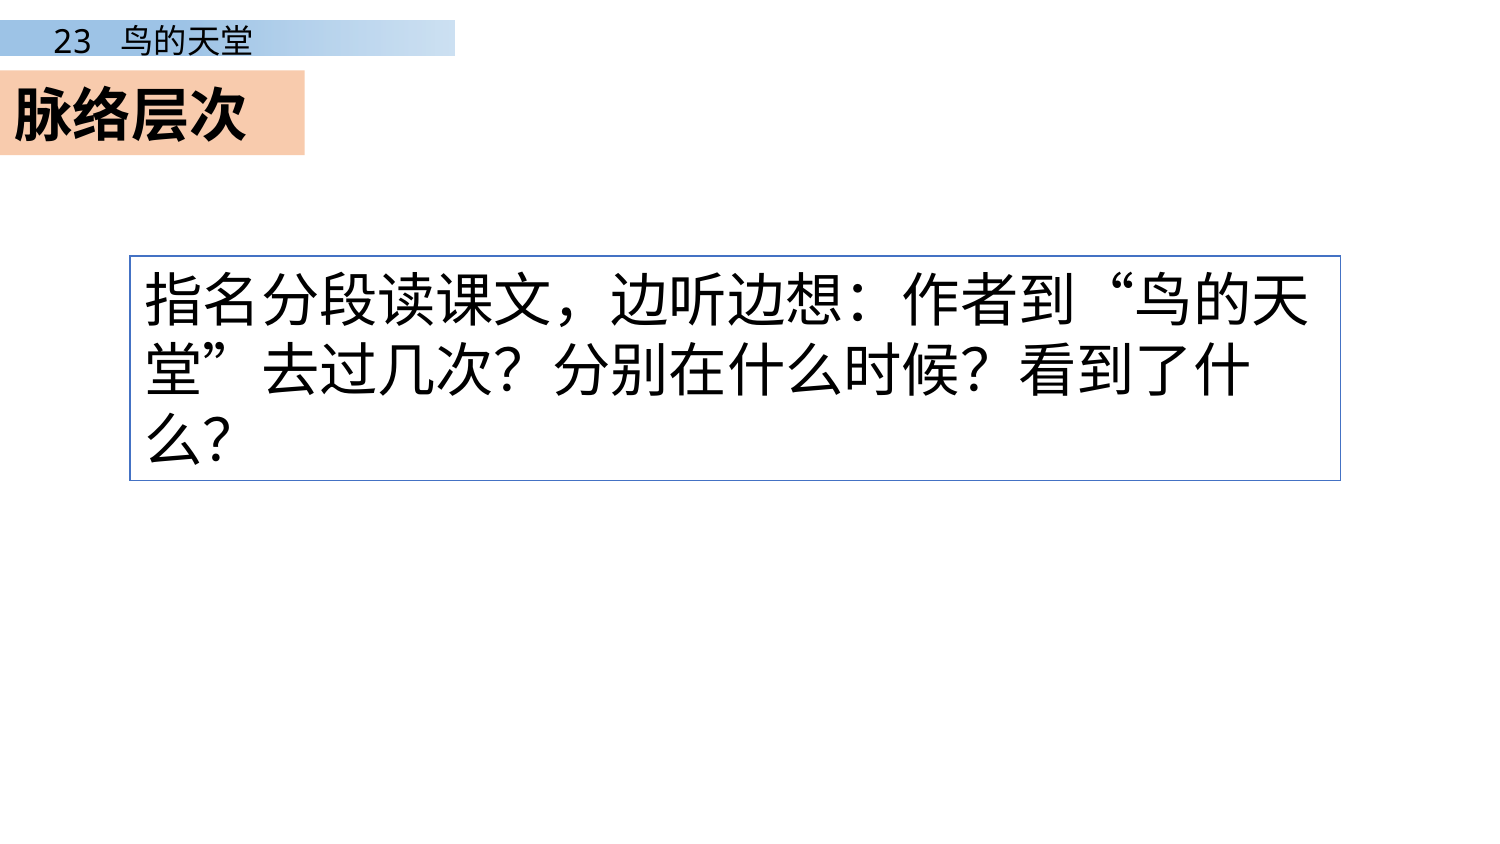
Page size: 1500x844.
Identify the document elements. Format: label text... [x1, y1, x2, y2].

text_box 指名分段读课文，边听边想：作者到“鸟的天堂”去过几次？分别在什么时候？看到了什么？ [129, 255, 1341, 481]
text_box 脉络层次 [0, 70, 305, 156]
